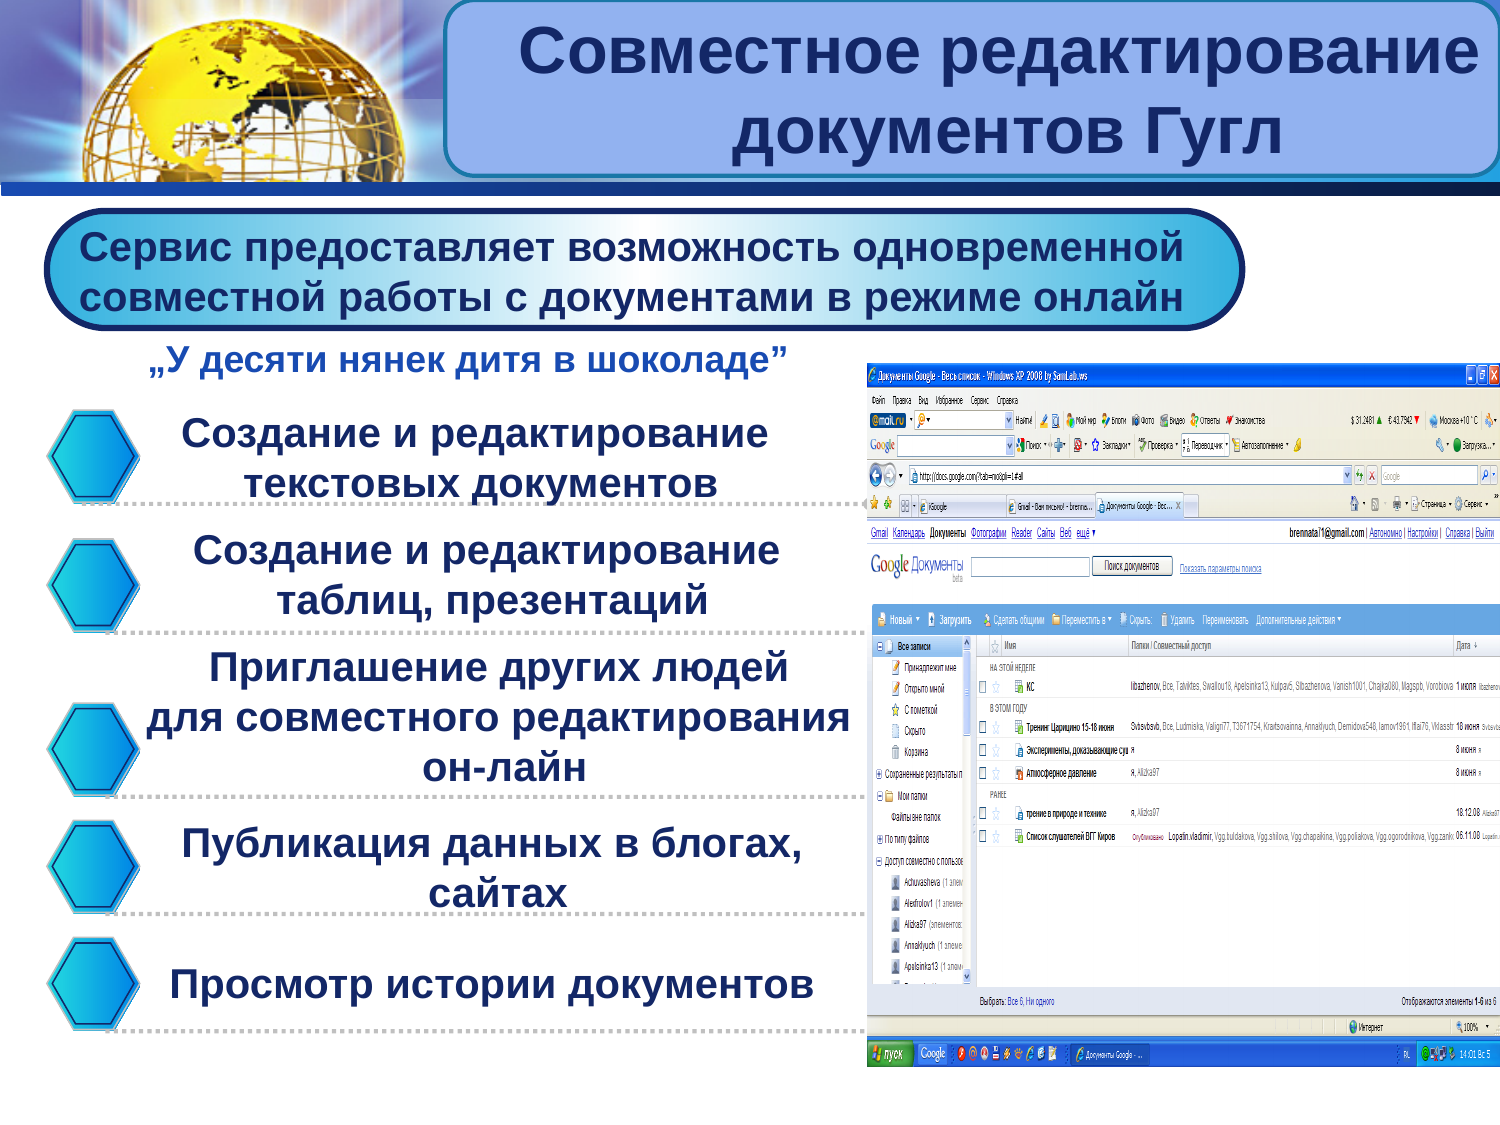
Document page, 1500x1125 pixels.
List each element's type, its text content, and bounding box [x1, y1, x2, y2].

text_box Просмотр истории документов [144, 949, 861, 1014]
text_box Совместная работа [429, 99, 441, 183]
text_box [46, 702, 141, 798]
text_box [46, 409, 141, 505]
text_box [46, 937, 141, 1032]
text_box Публикация данных в блогах, сайтах [166, 808, 830, 924]
picture [0, 0, 445, 185]
text_box [298, 99, 412, 183]
picture [866, 362, 1500, 1067]
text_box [445, 0, 1500, 177]
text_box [46, 820, 141, 915]
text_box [46, 538, 141, 633]
text_box Сервис предоставляет возможность одновременной совместной работы с документами в режиме онлайн [46, 210, 1243, 329]
text_box Приглашение других людей для совместного редактирования он-лайн [131, 632, 861, 798]
text_box „У десяти нянек дитя в шоколаде” [132, 328, 804, 388]
text_box Создание и редактирование текстовых документов [166, 398, 796, 514]
text_box Создание и редактирование таблиц, презентаций [177, 515, 808, 631]
